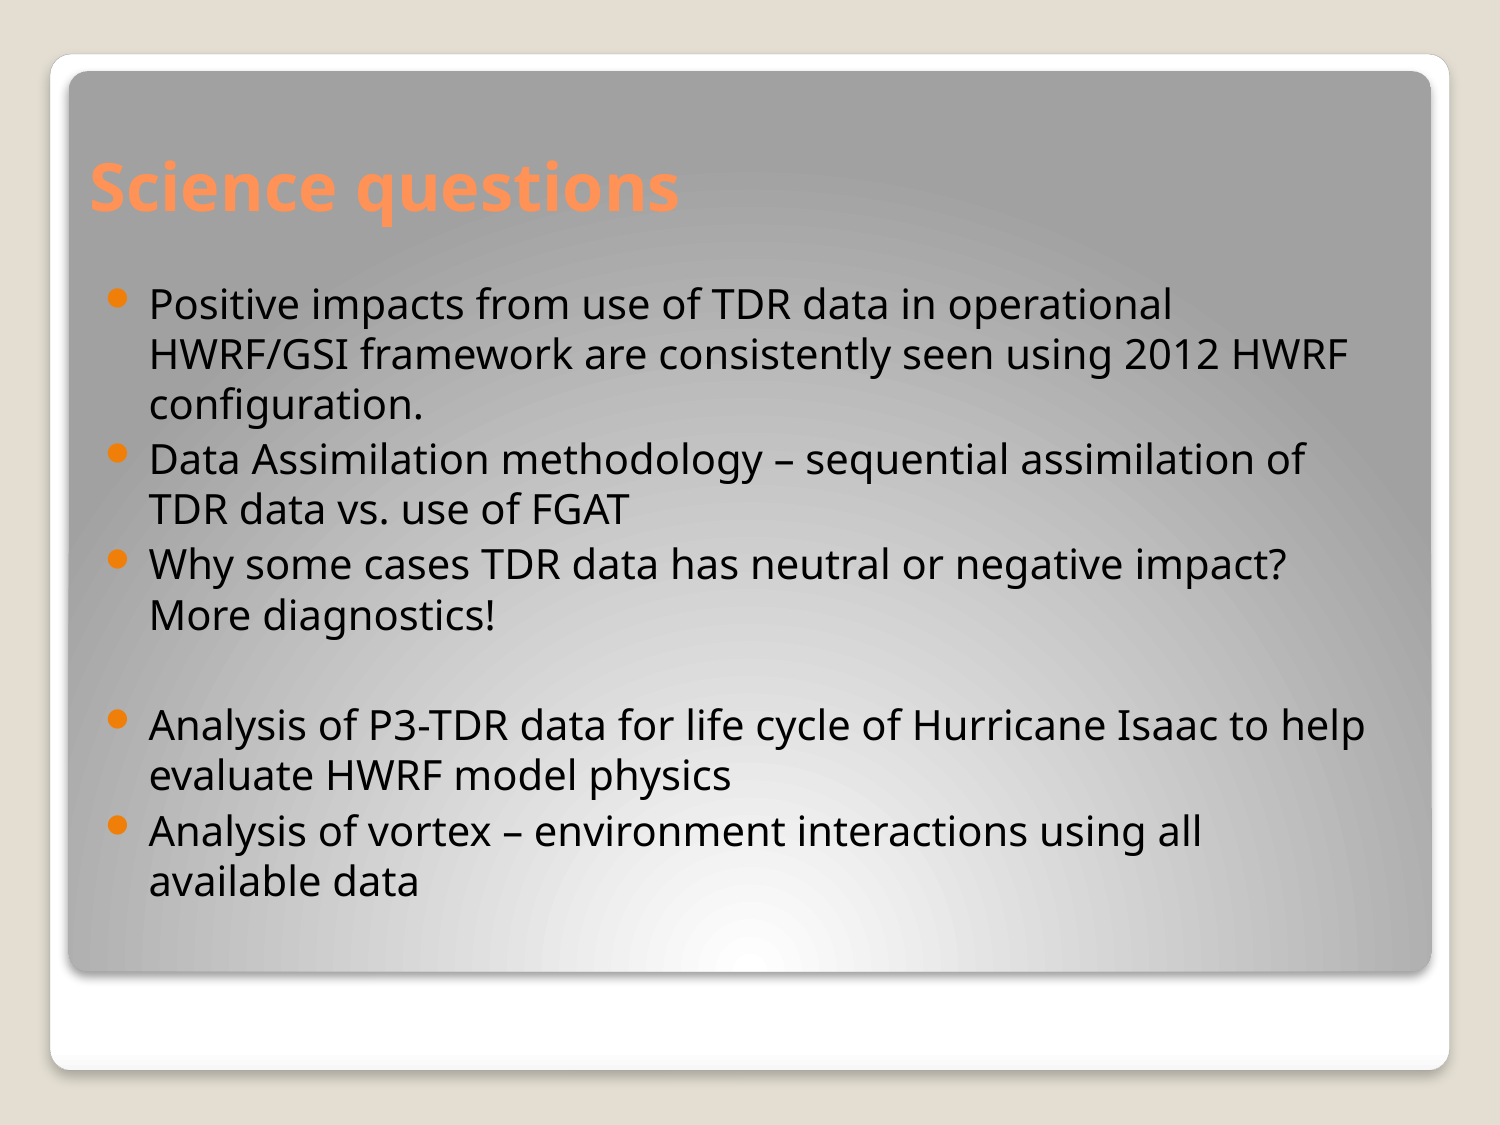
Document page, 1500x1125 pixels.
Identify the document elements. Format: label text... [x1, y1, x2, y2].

list Positive impacts from use of TDR data in operational HWRF/GSI framework are consistently seen using 2012 HWRF configuration. Data Assimilation methodology – sequential assimilation of TDR data vs. use of FGAT Why some cases TDR data has neutral or negative impact? More diagnostics! Analysis of P3-TDR data for life cycle of Hurricane Isaac to help evaluate HWRF model physics Analysis of vortex – environment interactions using all available data [75, 262, 1388, 1005]
title Science questions [75, 45, 1425, 233]
